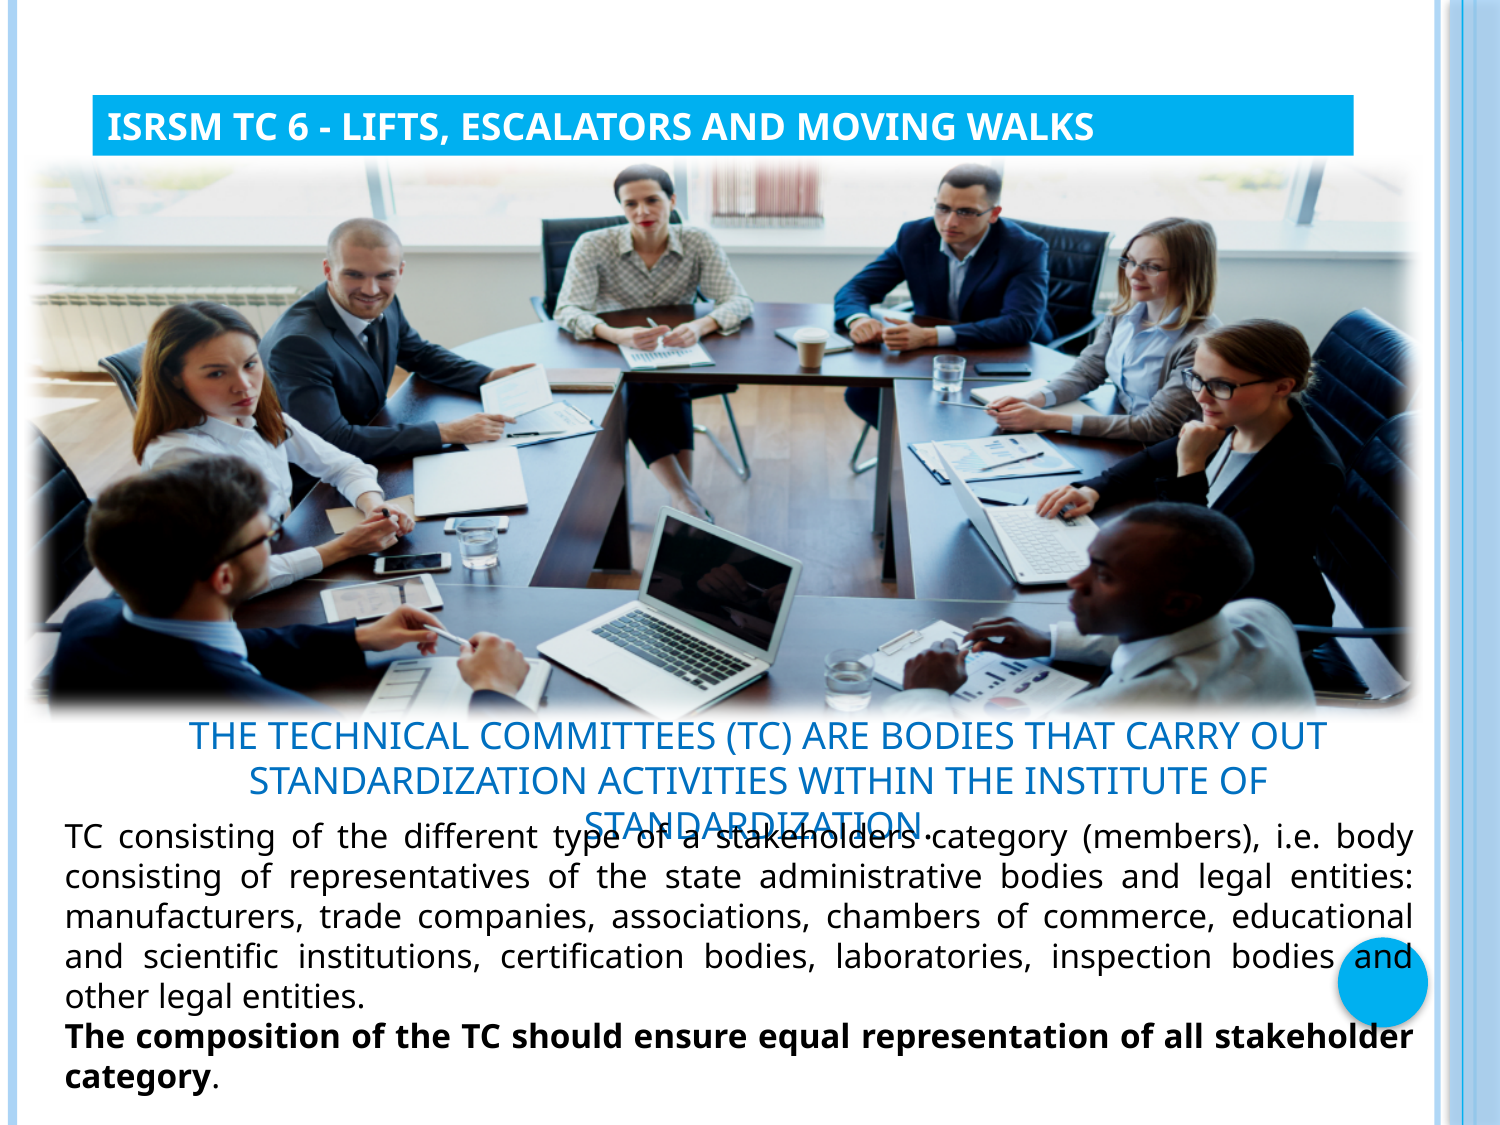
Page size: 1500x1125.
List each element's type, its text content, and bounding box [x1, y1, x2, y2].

text_box The Technical Committees (TC) are bodies that carry out standardization activities within the Institute of standardization. [86, 704, 1431, 807]
text_box ISRSM TC 6 - Lifts, escalators and moving walks [92, 95, 1354, 152]
footer [1429, 380, 1440, 906]
picture [23, 155, 1423, 724]
text_box TC consisting of the different type of a stakeholders category (members), i.e. body consisting of representatives of the state administrative bodies and legal entities: manufacturers, trade companies, associations, chambers of commerce, educational and scientific institutions, certification bodies, laboratories, inspection bodies and other legal entities. The composition of the TC should ensure equal representation of all stakeholder category. [49, 807, 1431, 1103]
